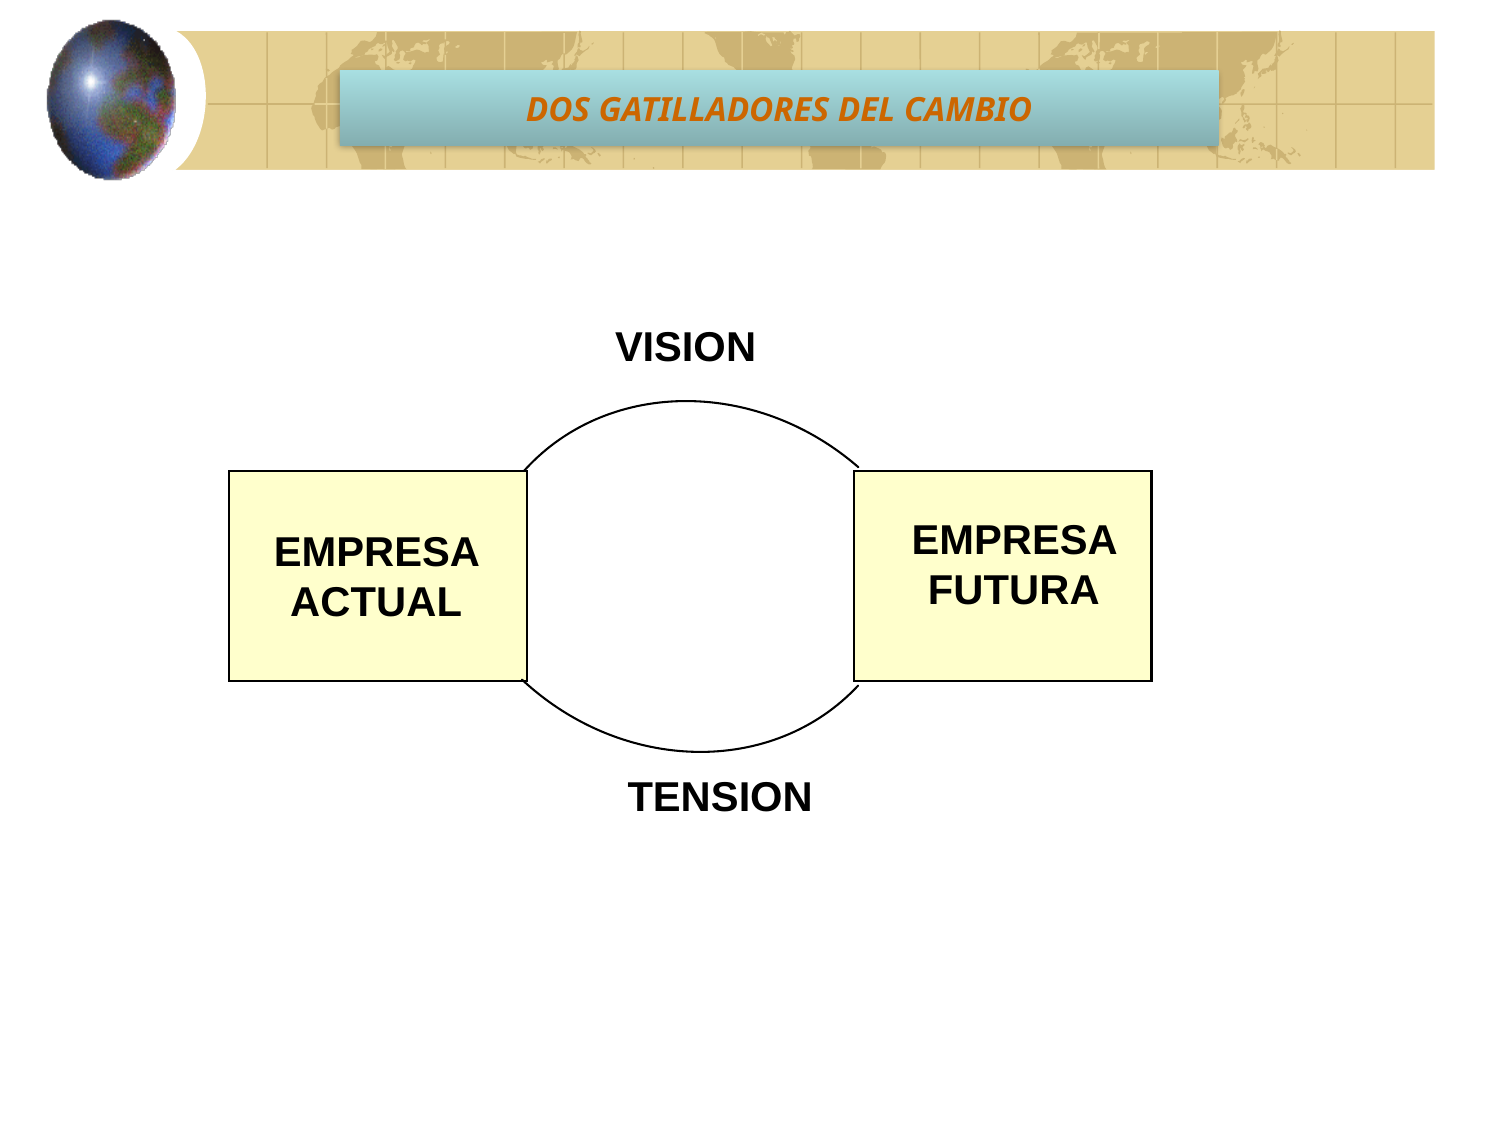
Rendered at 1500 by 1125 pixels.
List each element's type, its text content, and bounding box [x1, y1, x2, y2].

text_box DOS GATILLADORES DEL CAMBIO [339, 70, 1219, 146]
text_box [212, 312, 1153, 828]
picture [42, 14, 190, 185]
